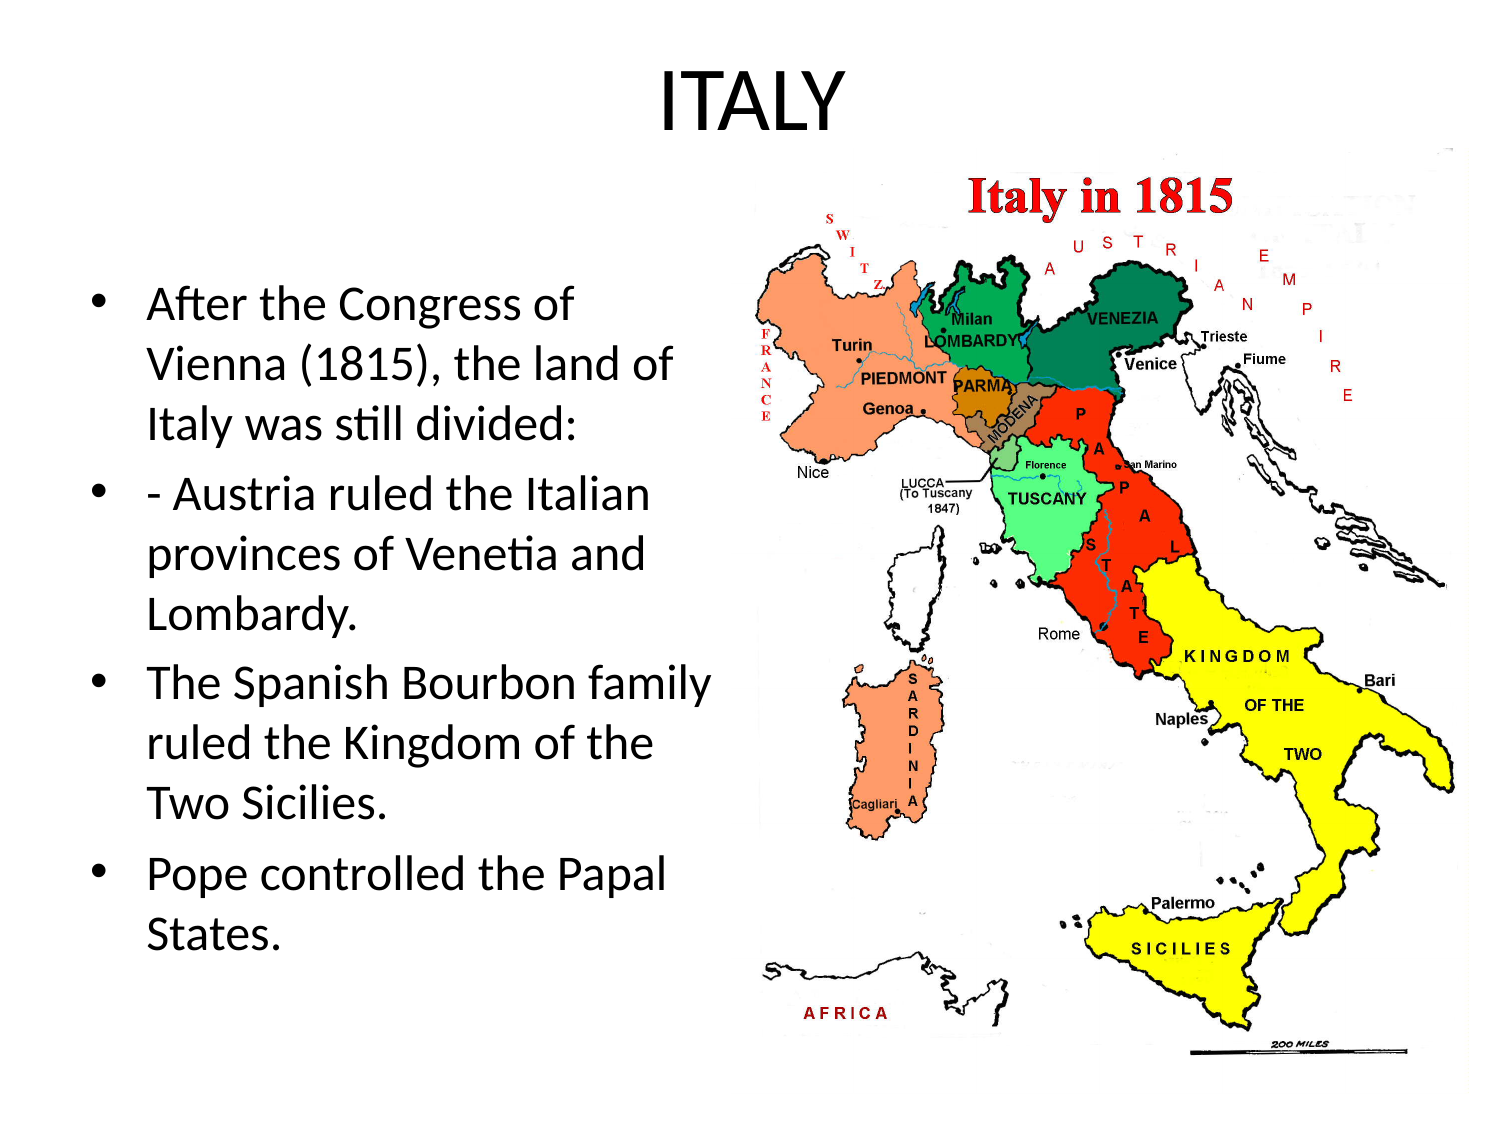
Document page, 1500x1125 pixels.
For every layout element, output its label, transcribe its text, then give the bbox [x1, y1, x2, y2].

title ITALY [76, 0, 1427, 188]
list After the Congress of Vienna (1815), the land of Italy was still divided: - Austria ruled the Italian provinces of Venetia and Lombardy. The Spanish Bourbon family ruled the Kingdom of the Two Sicilies. Pope controlled the Papal States. [75, 262, 726, 1005]
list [731, 148, 1469, 1095]
